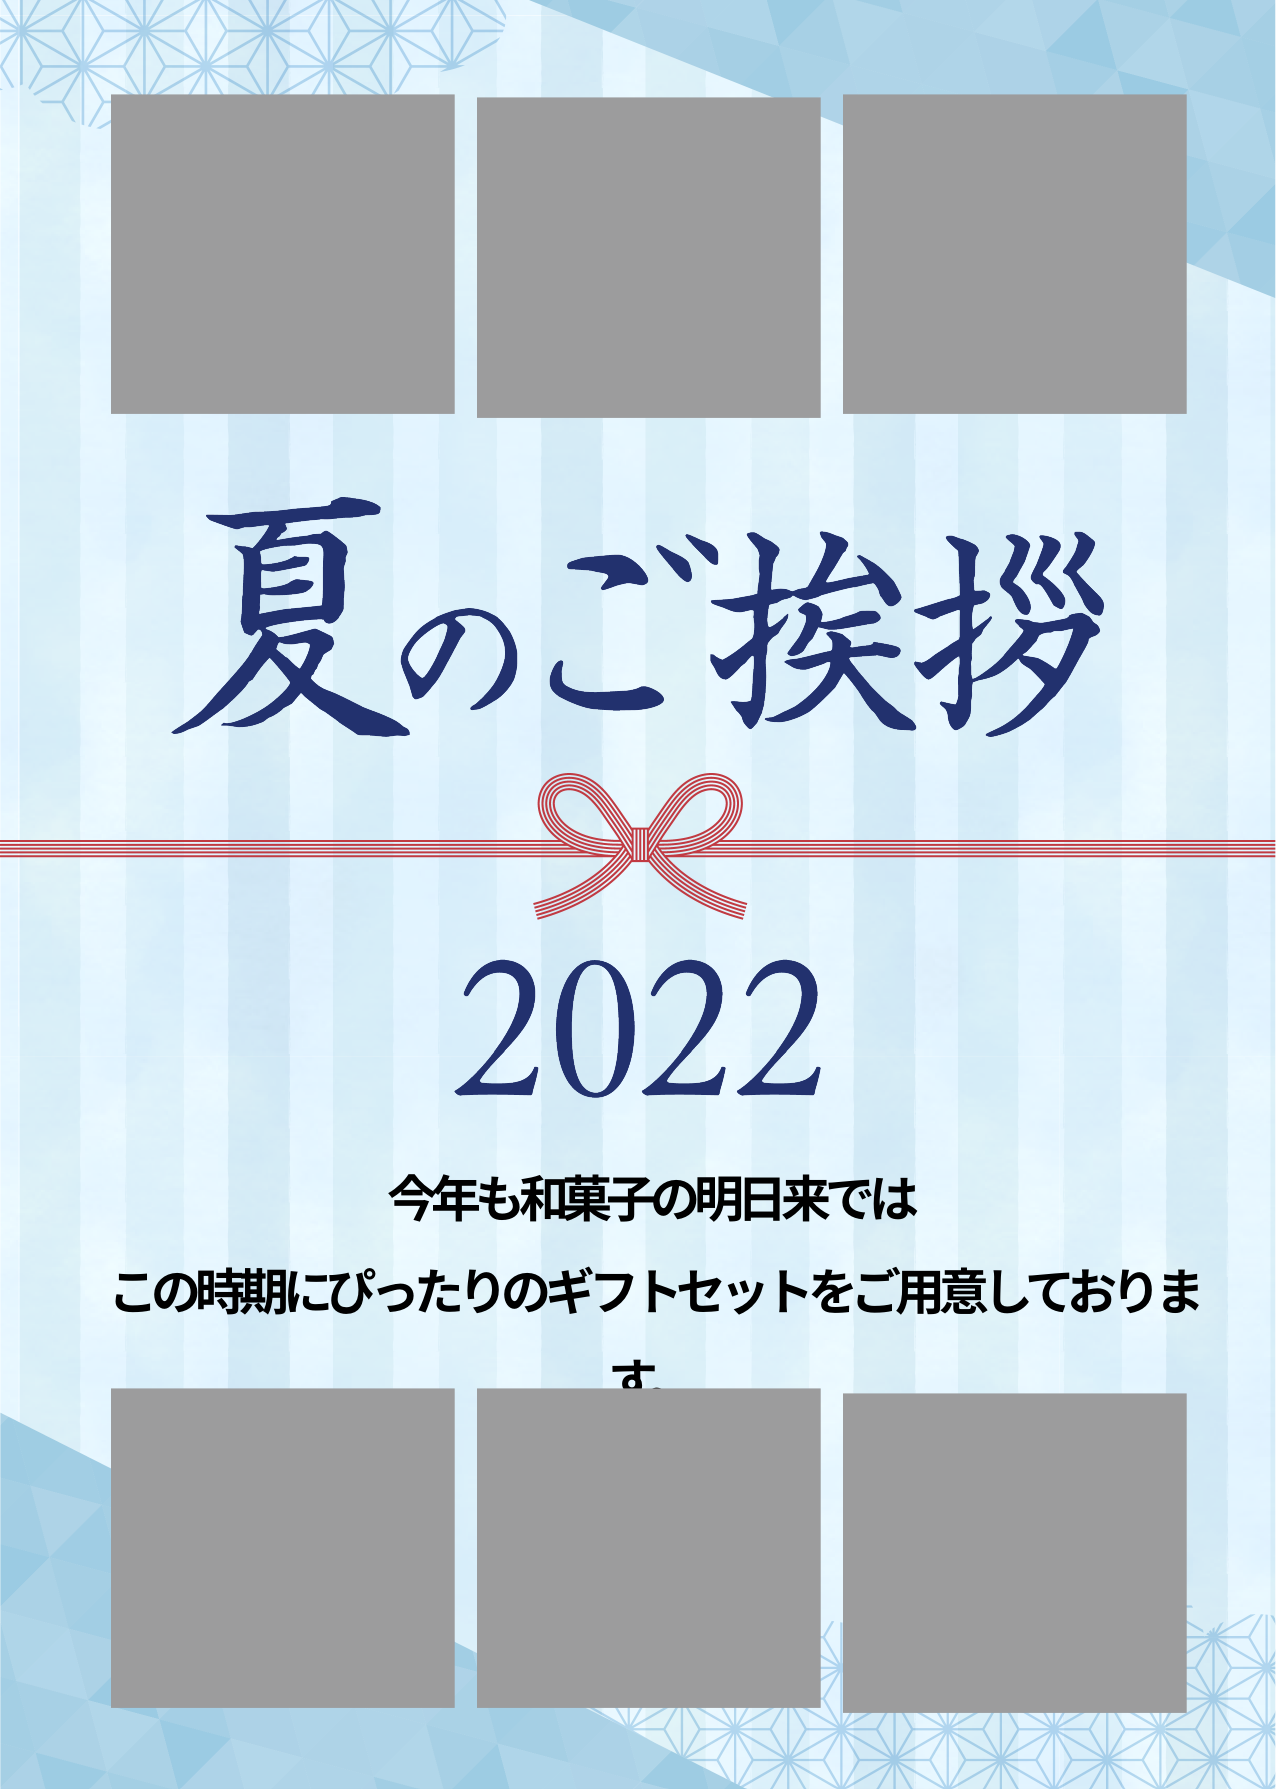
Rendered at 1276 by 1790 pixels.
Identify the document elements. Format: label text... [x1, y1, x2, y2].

text_box 今年も和菓子の明日来では この時期にぴったりのギフトセットをご用意しております。 [90, 1135, 1220, 1411]
picture [0, 0, 1276, 1789]
